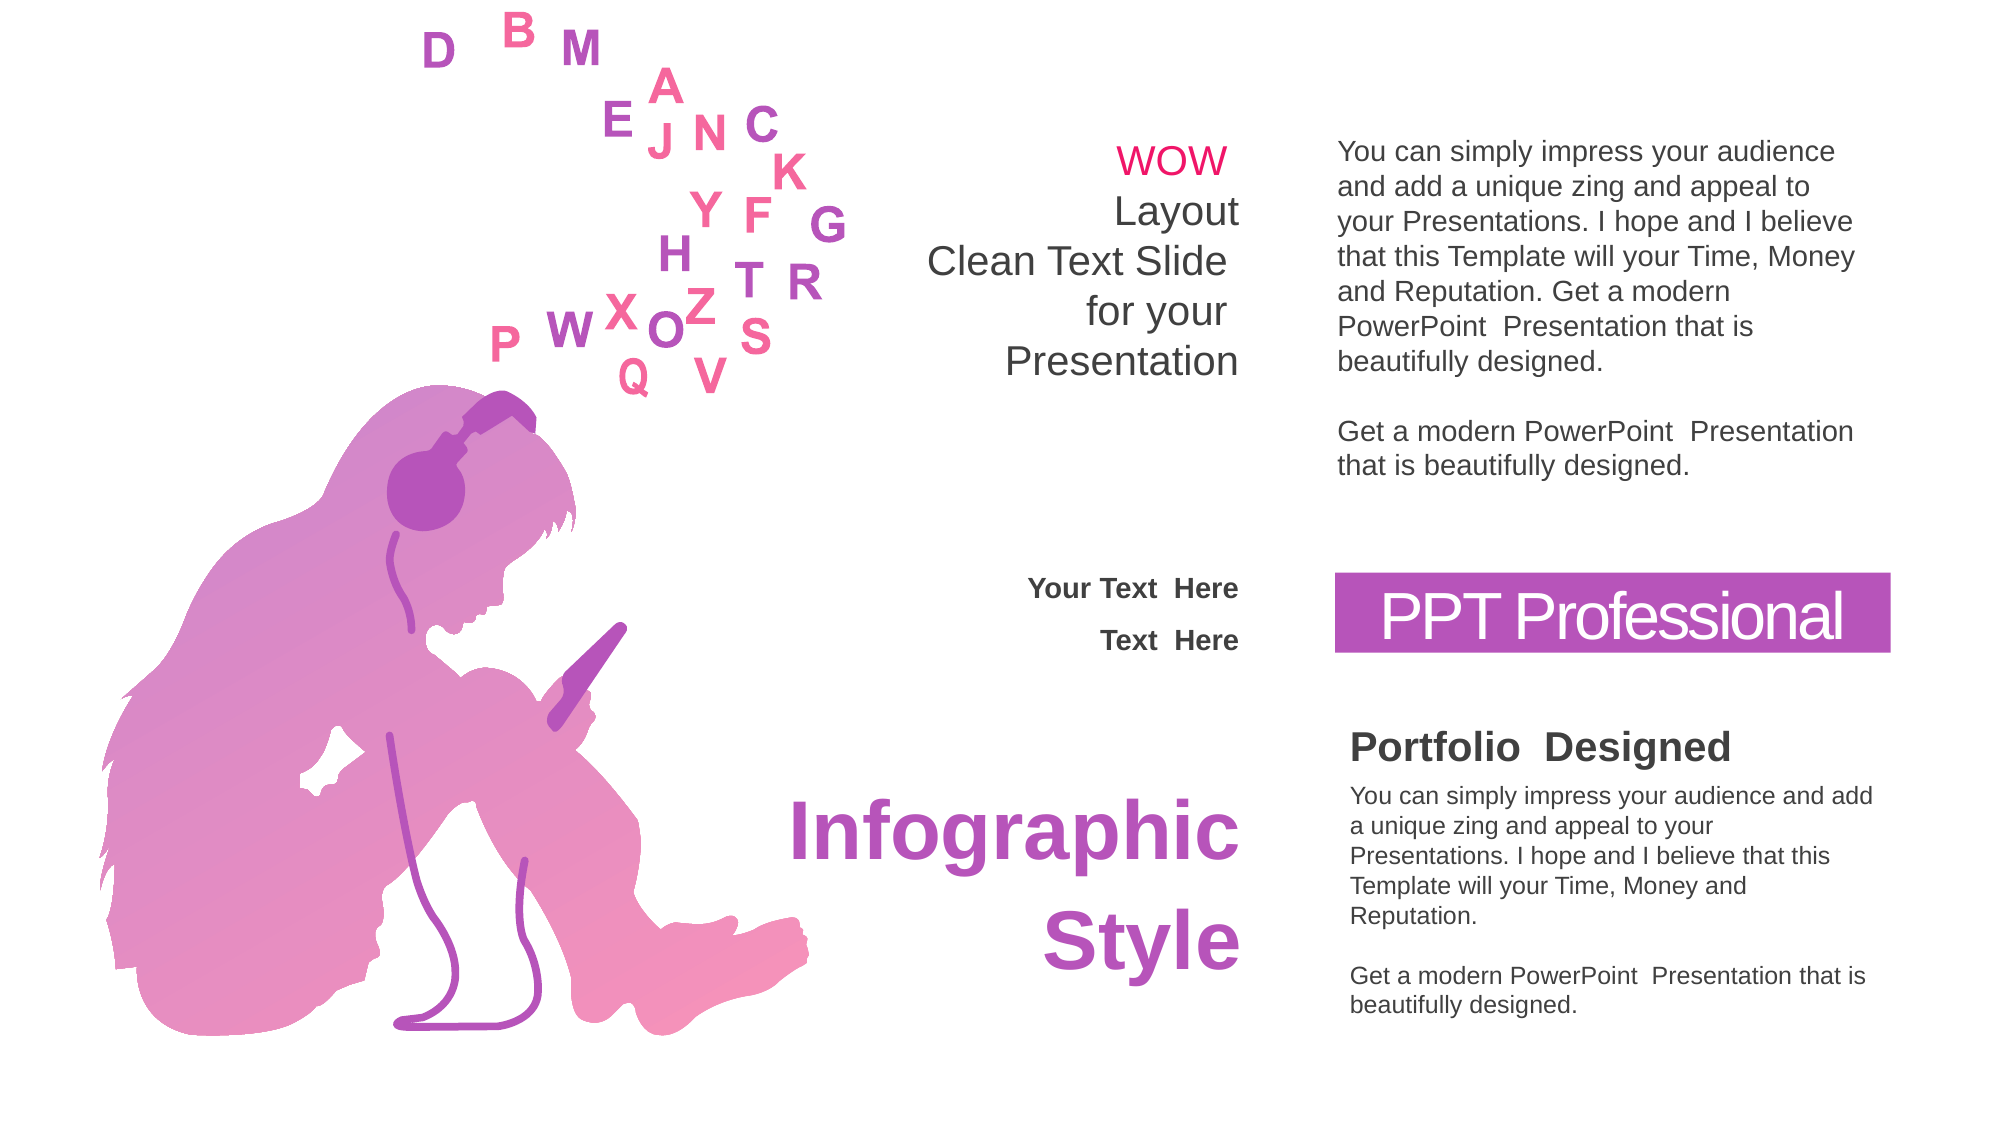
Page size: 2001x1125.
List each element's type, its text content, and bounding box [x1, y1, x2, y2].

text_box Infographic Style [722, 696, 1257, 1056]
text_box Your Text Here [955, 562, 1255, 612]
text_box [97, 383, 810, 1038]
text_box PPT Professional [1335, 572, 1891, 653]
text_box Text Here [955, 614, 1255, 664]
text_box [424, 11, 845, 398]
text_box WOW Layout Clean Text Slide for your Presentation [886, 126, 1254, 391]
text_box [1334, 713, 1891, 1000]
text_box You can simply impress your audience and add a unique zing and appeal to your Presentations. I hope and I believe that this Template will your Time, Money and Reputation. Get a modern PowerPoint Presentation that is beautifully designed. Get a modern PowerPoint Presentation that is beautifully designed. [1322, 124, 1891, 490]
